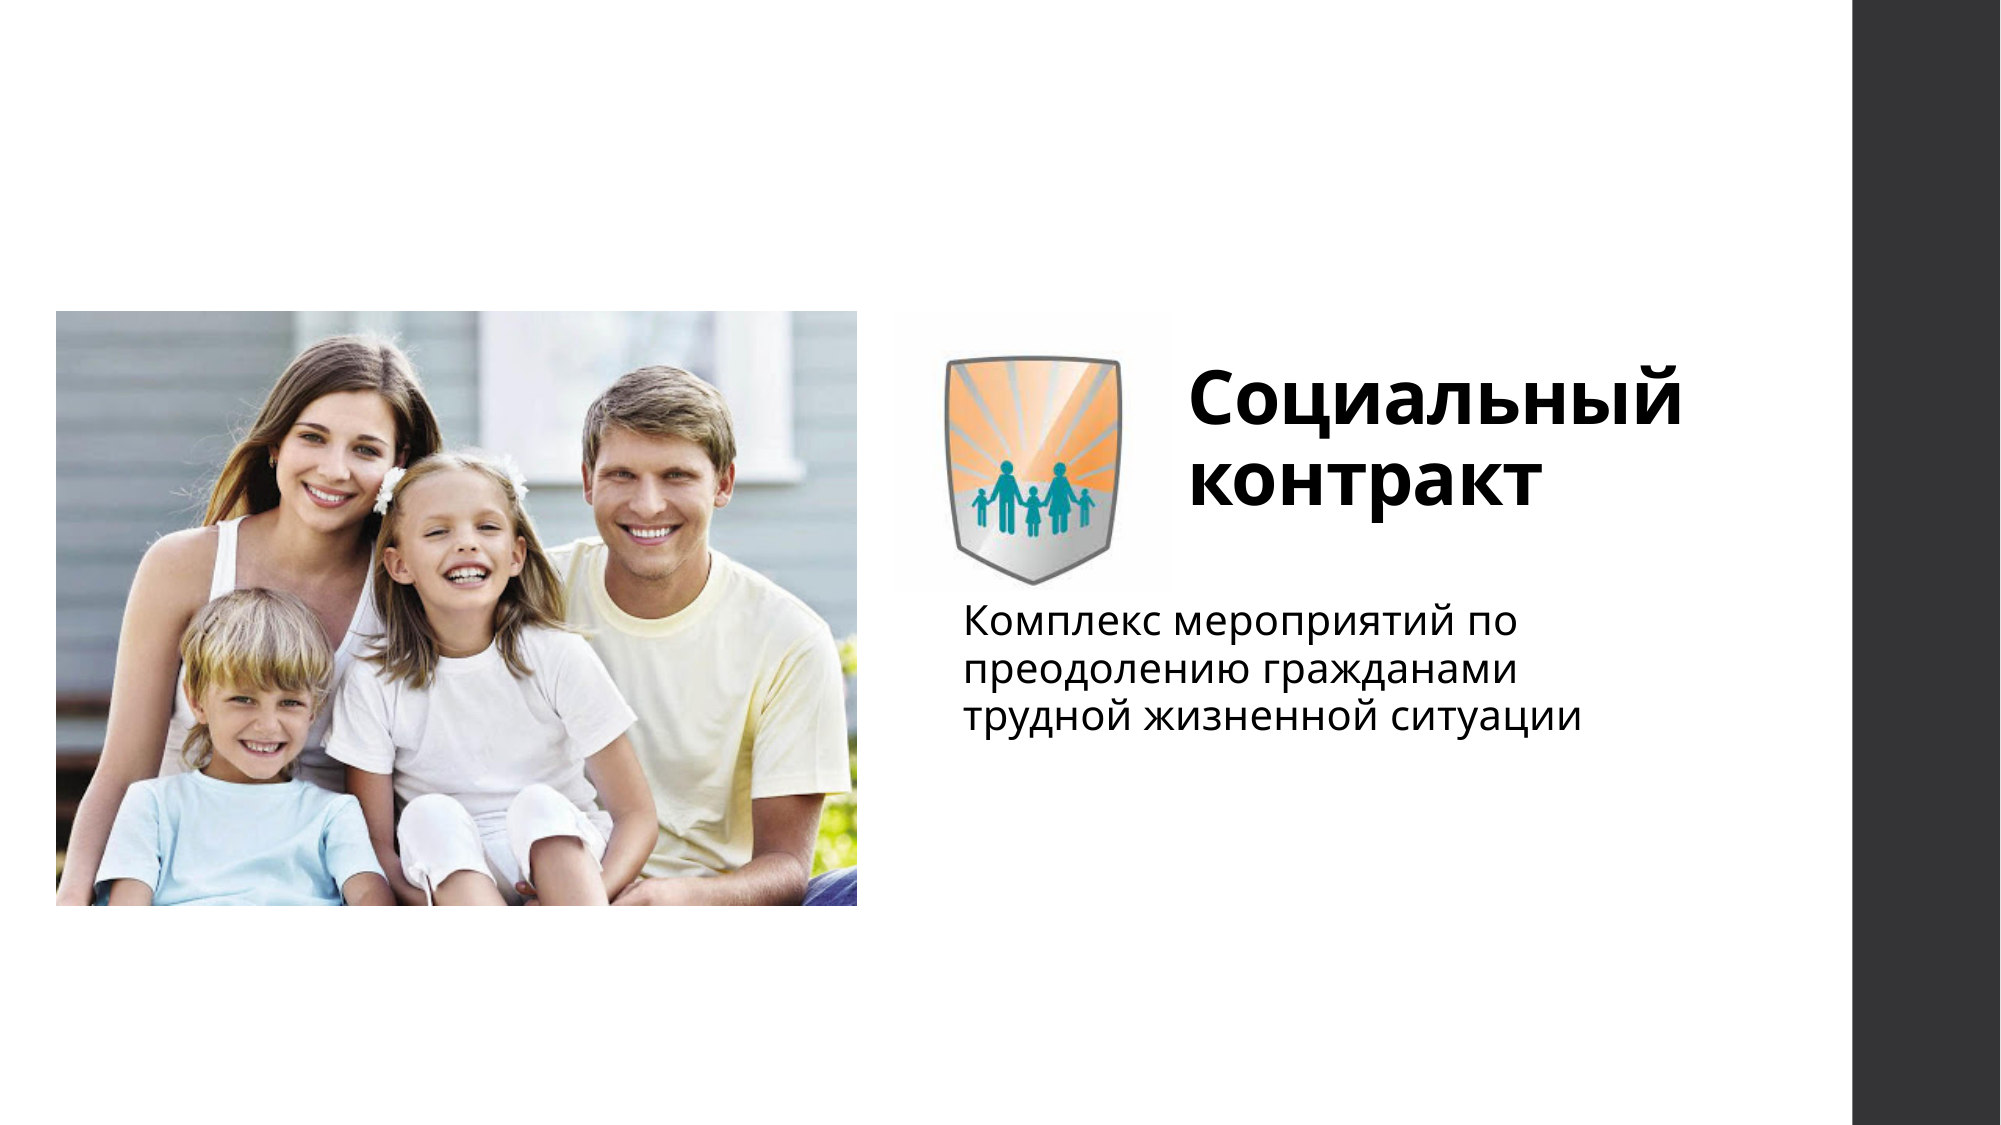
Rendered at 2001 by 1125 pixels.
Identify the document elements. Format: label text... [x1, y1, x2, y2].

list Комплекс мероприятий по преодолению гражданами трудной жизненной ситуации [947, 590, 1689, 760]
picture [56, 311, 857, 906]
title Социальный контракт [1178, 311, 1834, 529]
picture [893, 311, 1174, 591]
